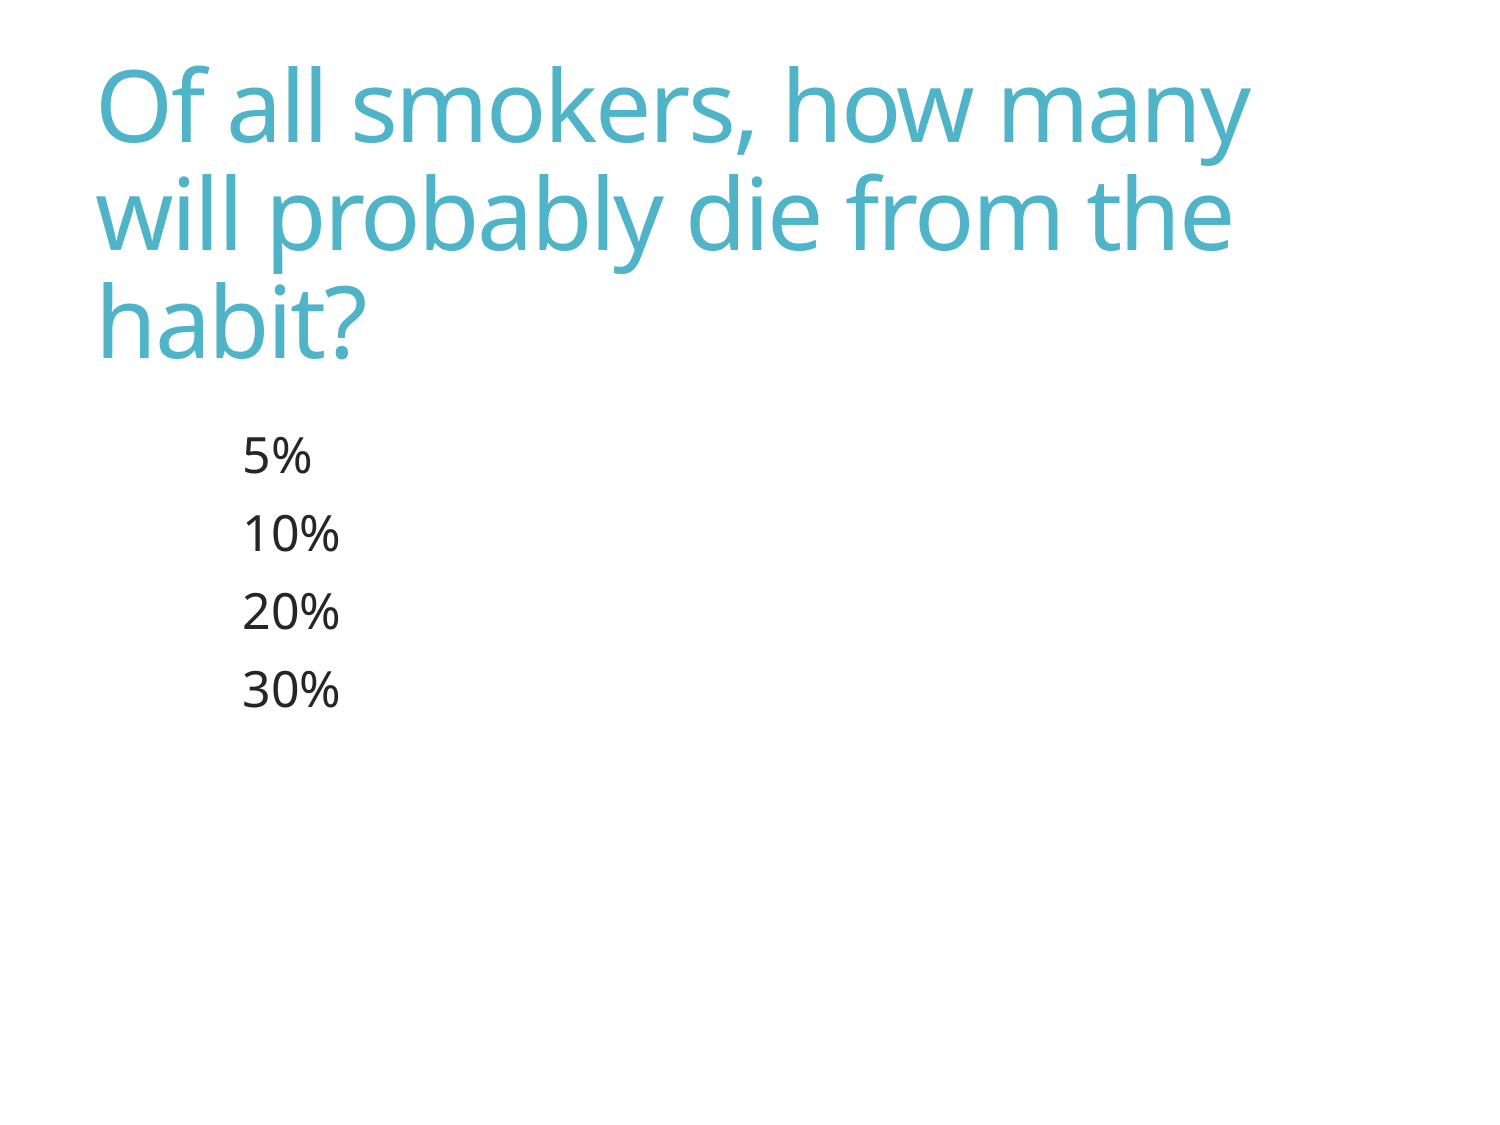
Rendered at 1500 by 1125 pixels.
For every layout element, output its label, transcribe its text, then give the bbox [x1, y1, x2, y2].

title Of all smokers, how many will probably die from the habit? [80, 81, 1407, 354]
list 5% 10% 20% 30% [212, 425, 1363, 1043]
